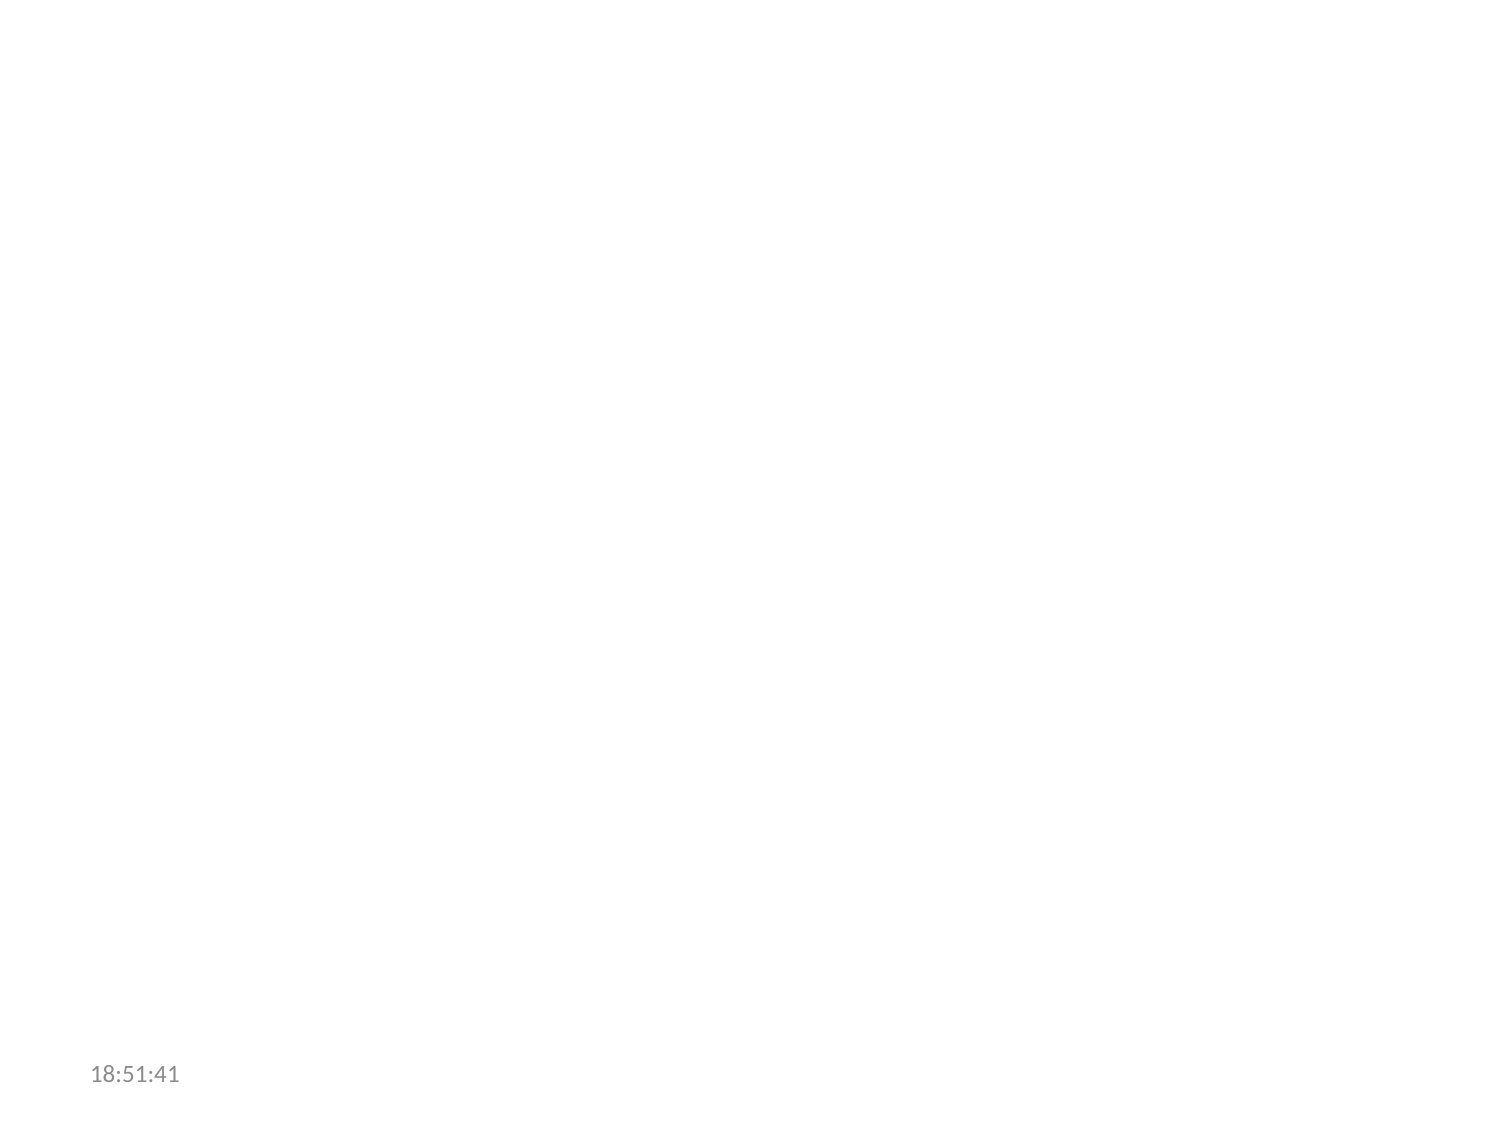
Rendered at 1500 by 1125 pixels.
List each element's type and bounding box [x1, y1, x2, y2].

slide_number [75, 1042, 425, 1103]
